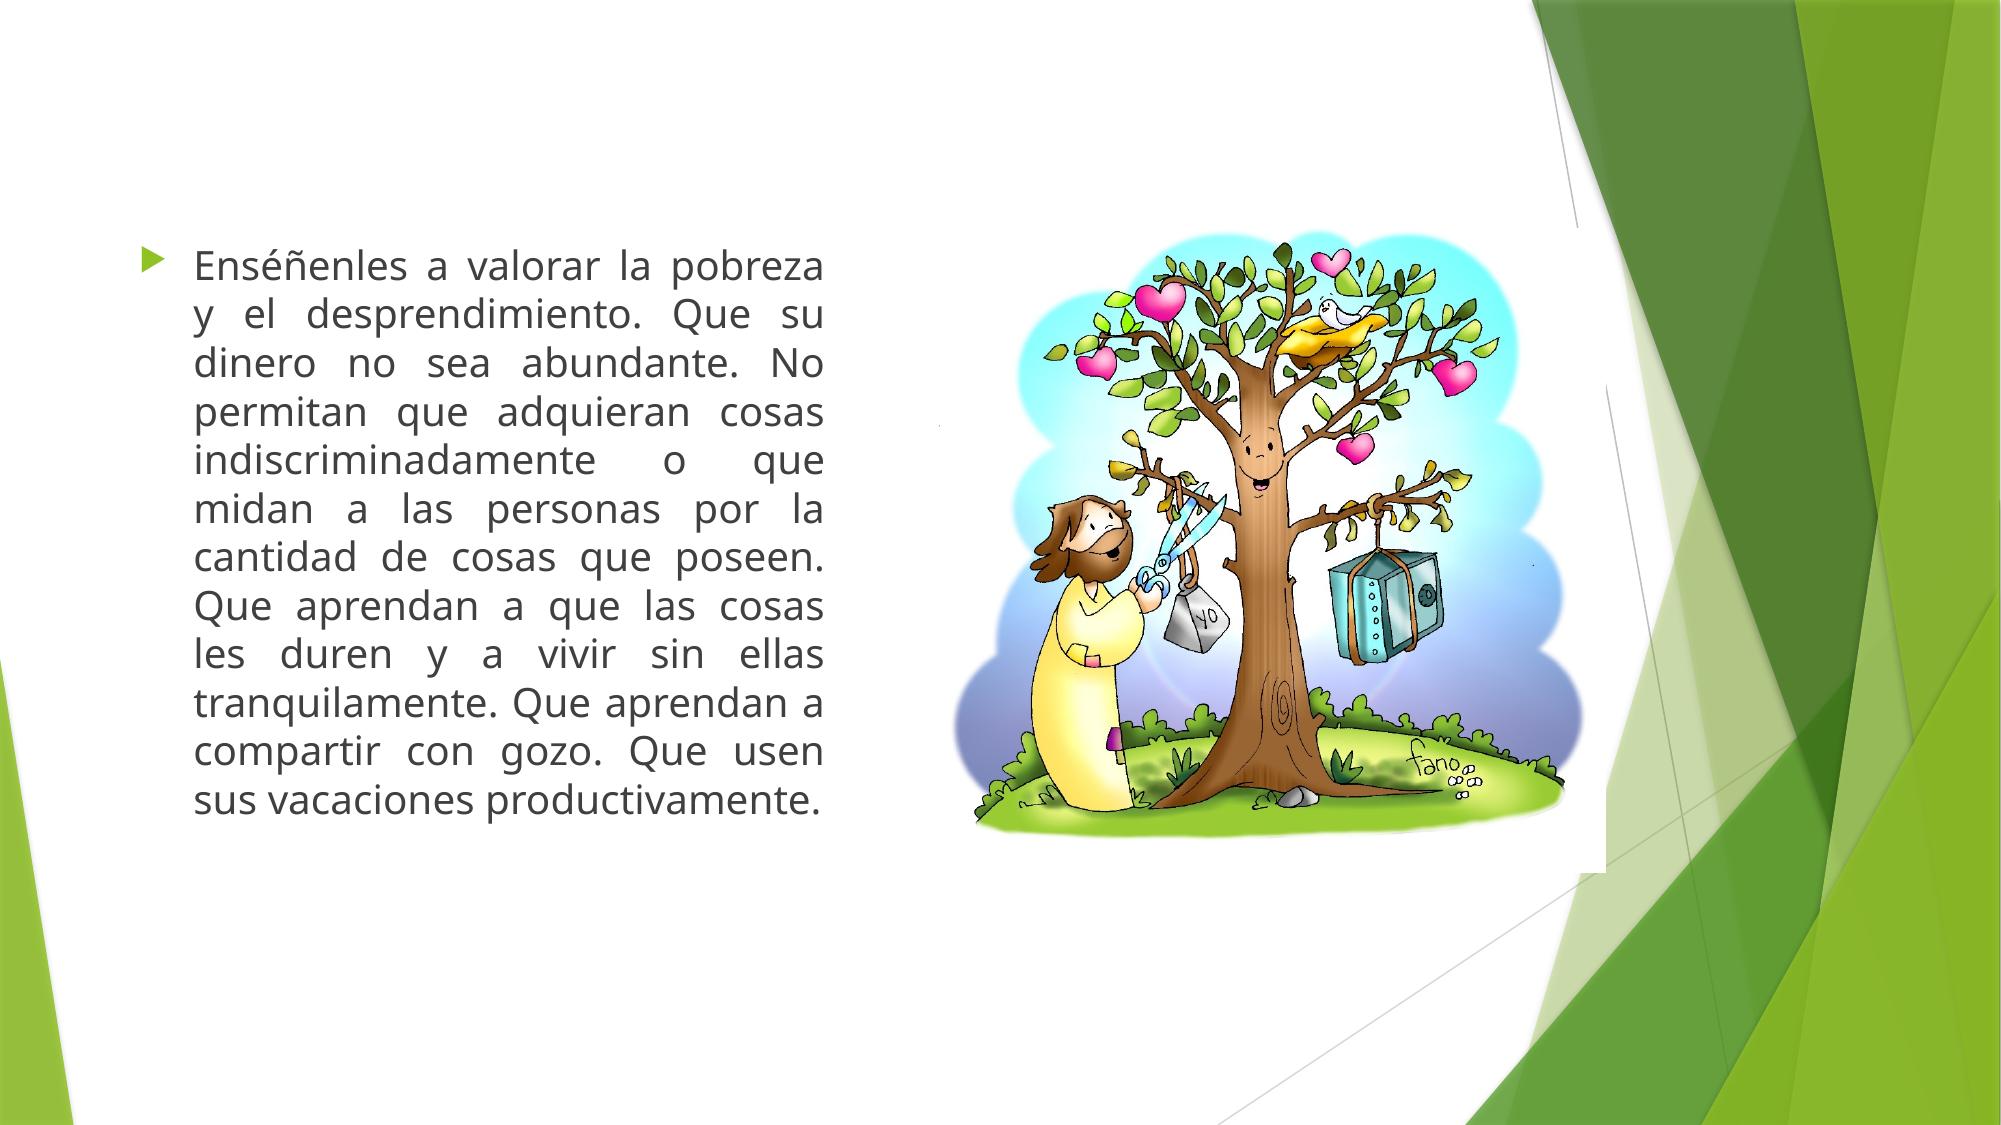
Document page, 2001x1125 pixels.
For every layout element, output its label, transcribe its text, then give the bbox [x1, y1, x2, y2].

list Enséñenles a valorar la pobreza y el desprendimiento. Que su dinero no sea abundante. No permitan que adquieran cosas indiscriminadamente o que midan a las personas por la cantidad de cosas que poseen. Que aprendan a que las cosas les duren y a vivir sin ellas tranquilamente. Que aprendan a compartir con gozo. Que usen sus vacaciones productivamente. [123, 232, 841, 869]
picture [916, 227, 1606, 874]
